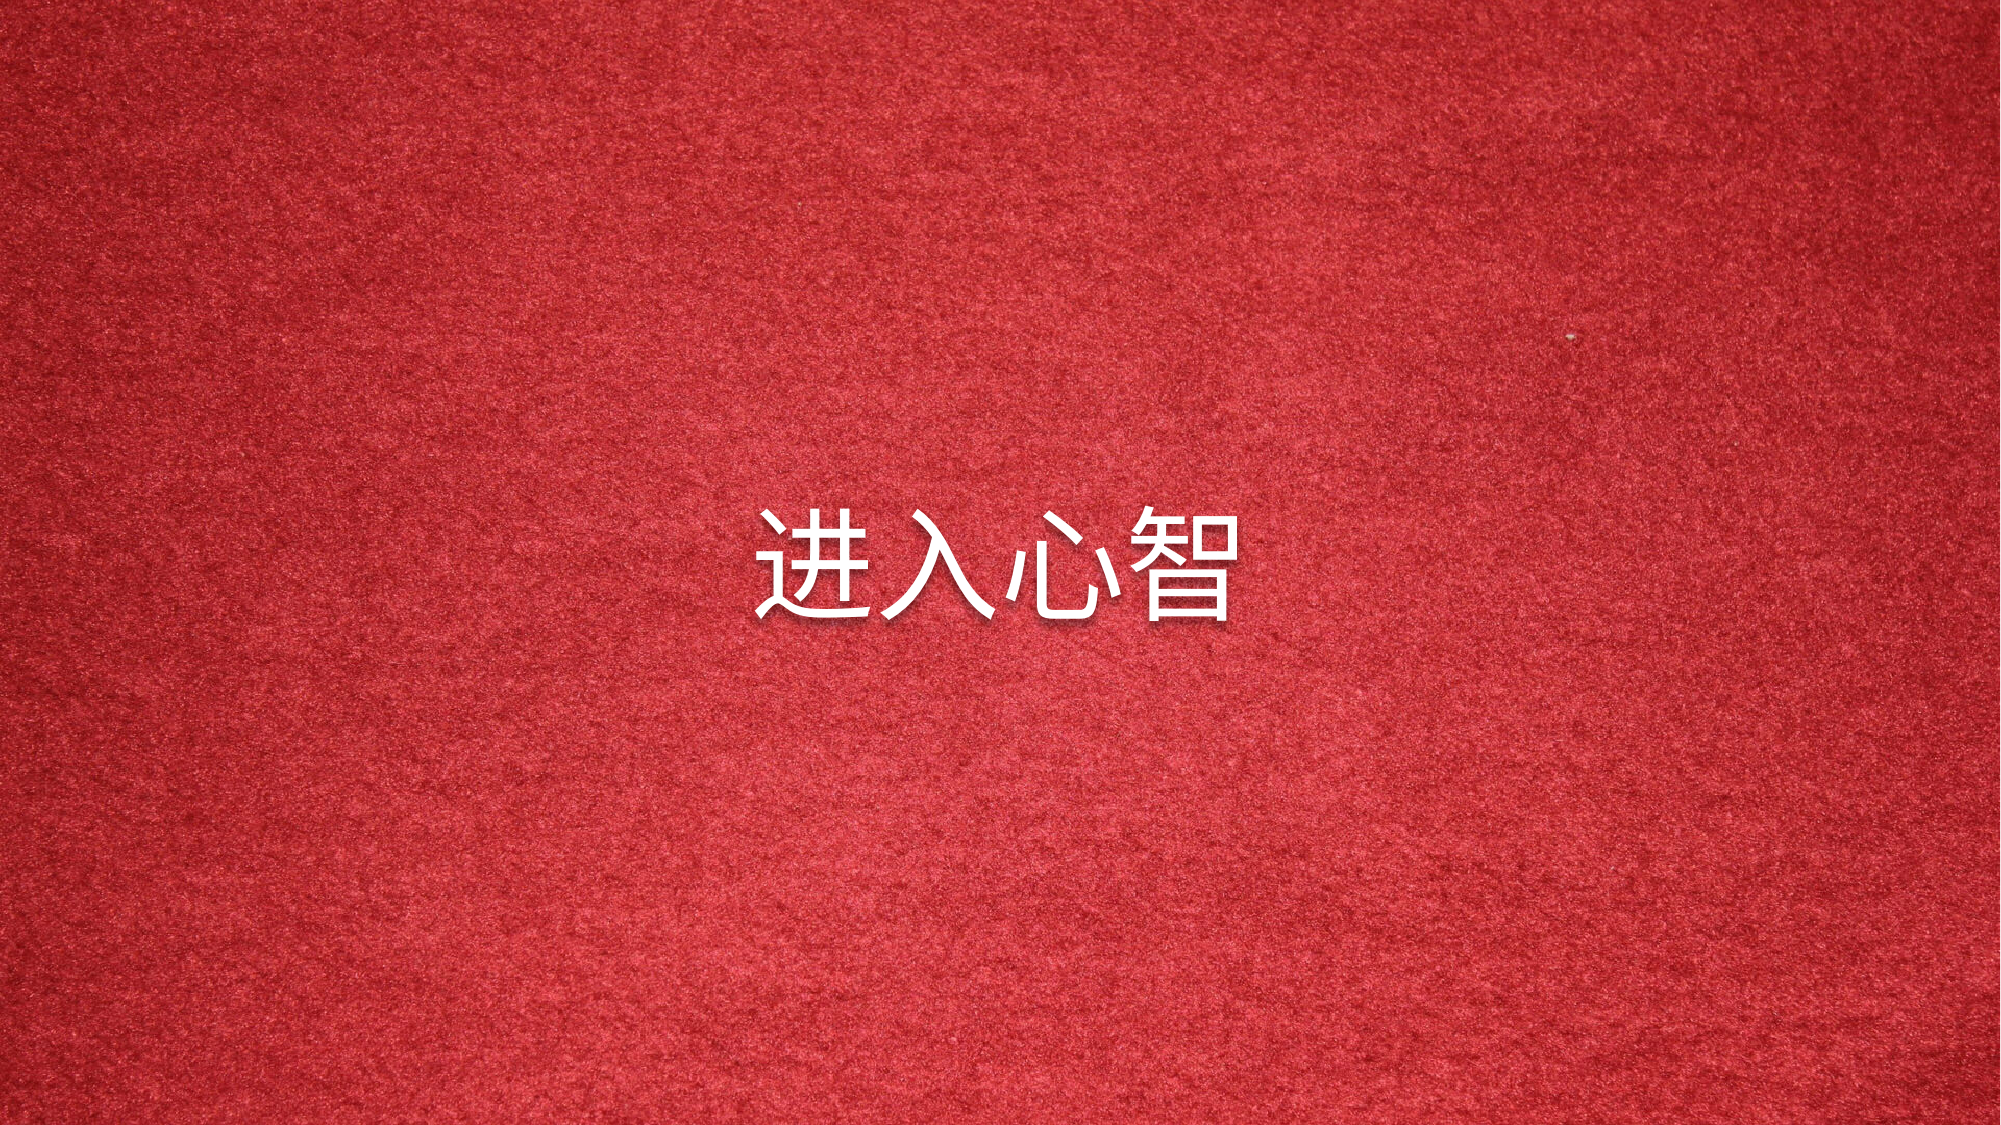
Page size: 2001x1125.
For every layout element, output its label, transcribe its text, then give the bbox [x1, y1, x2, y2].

text_box 进入心智 [0, 479, 2000, 644]
picture [0, 0, 2001, 1125]
